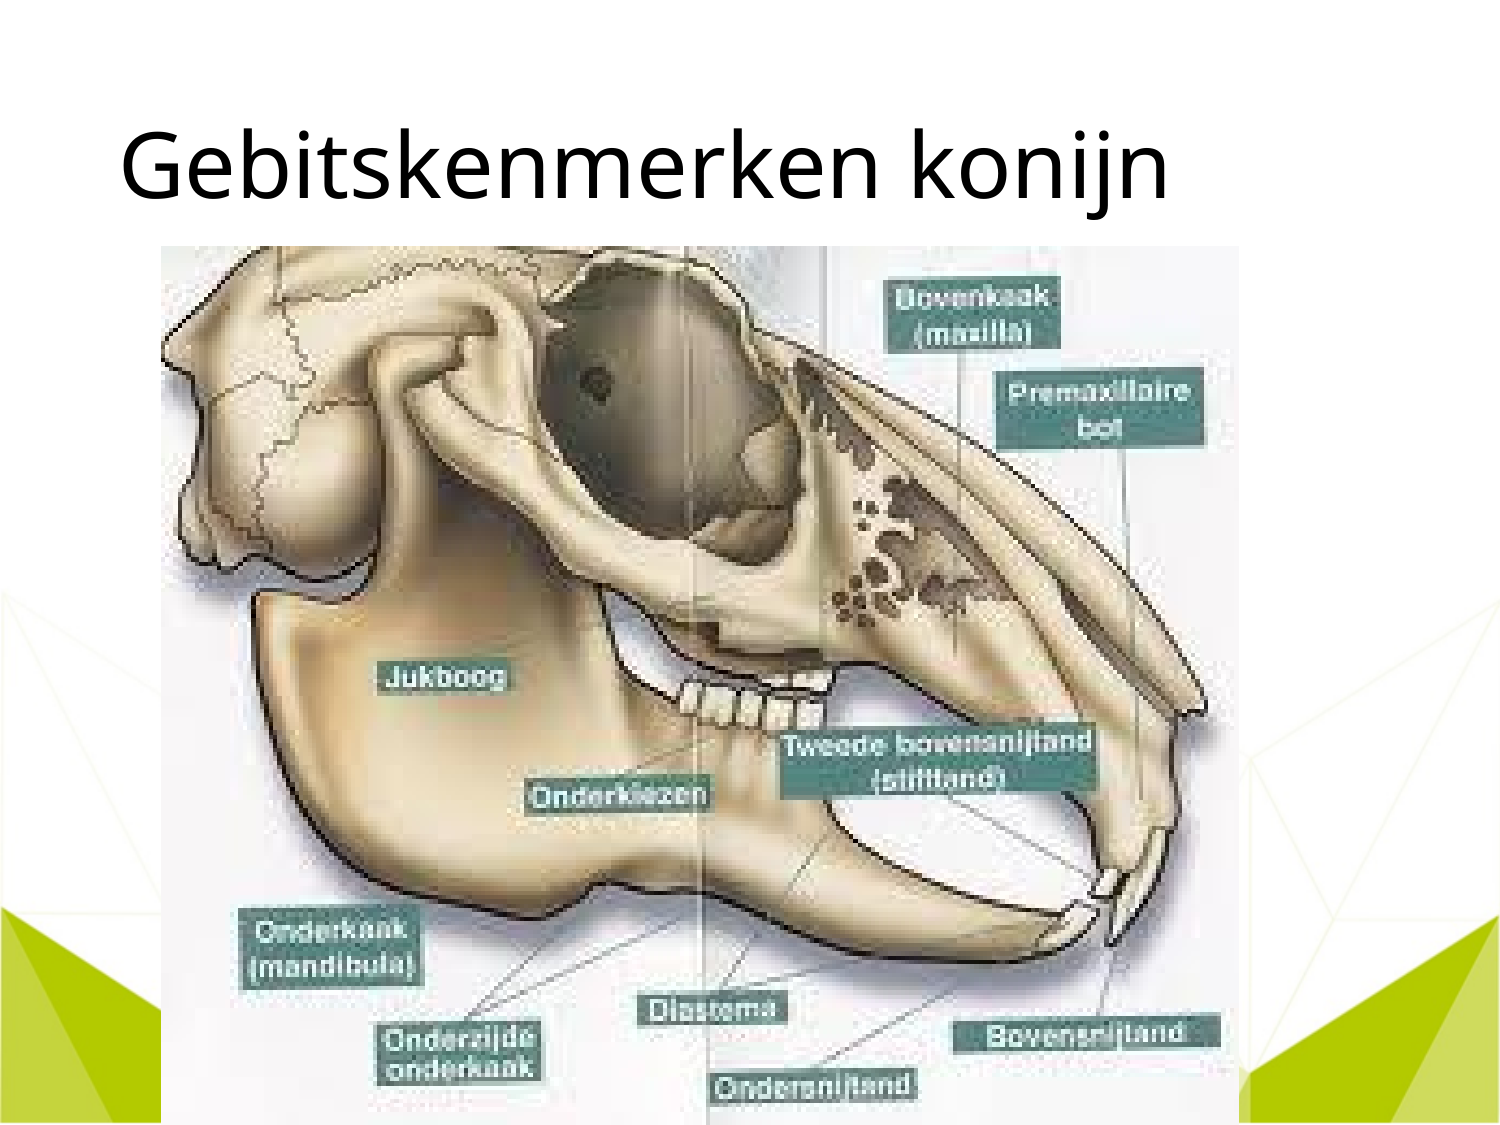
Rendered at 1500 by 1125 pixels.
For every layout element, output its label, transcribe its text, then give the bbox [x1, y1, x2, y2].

title Gebitskenmerken konijn [103, 59, 1397, 278]
picture [0, 0, 1500, 1125]
